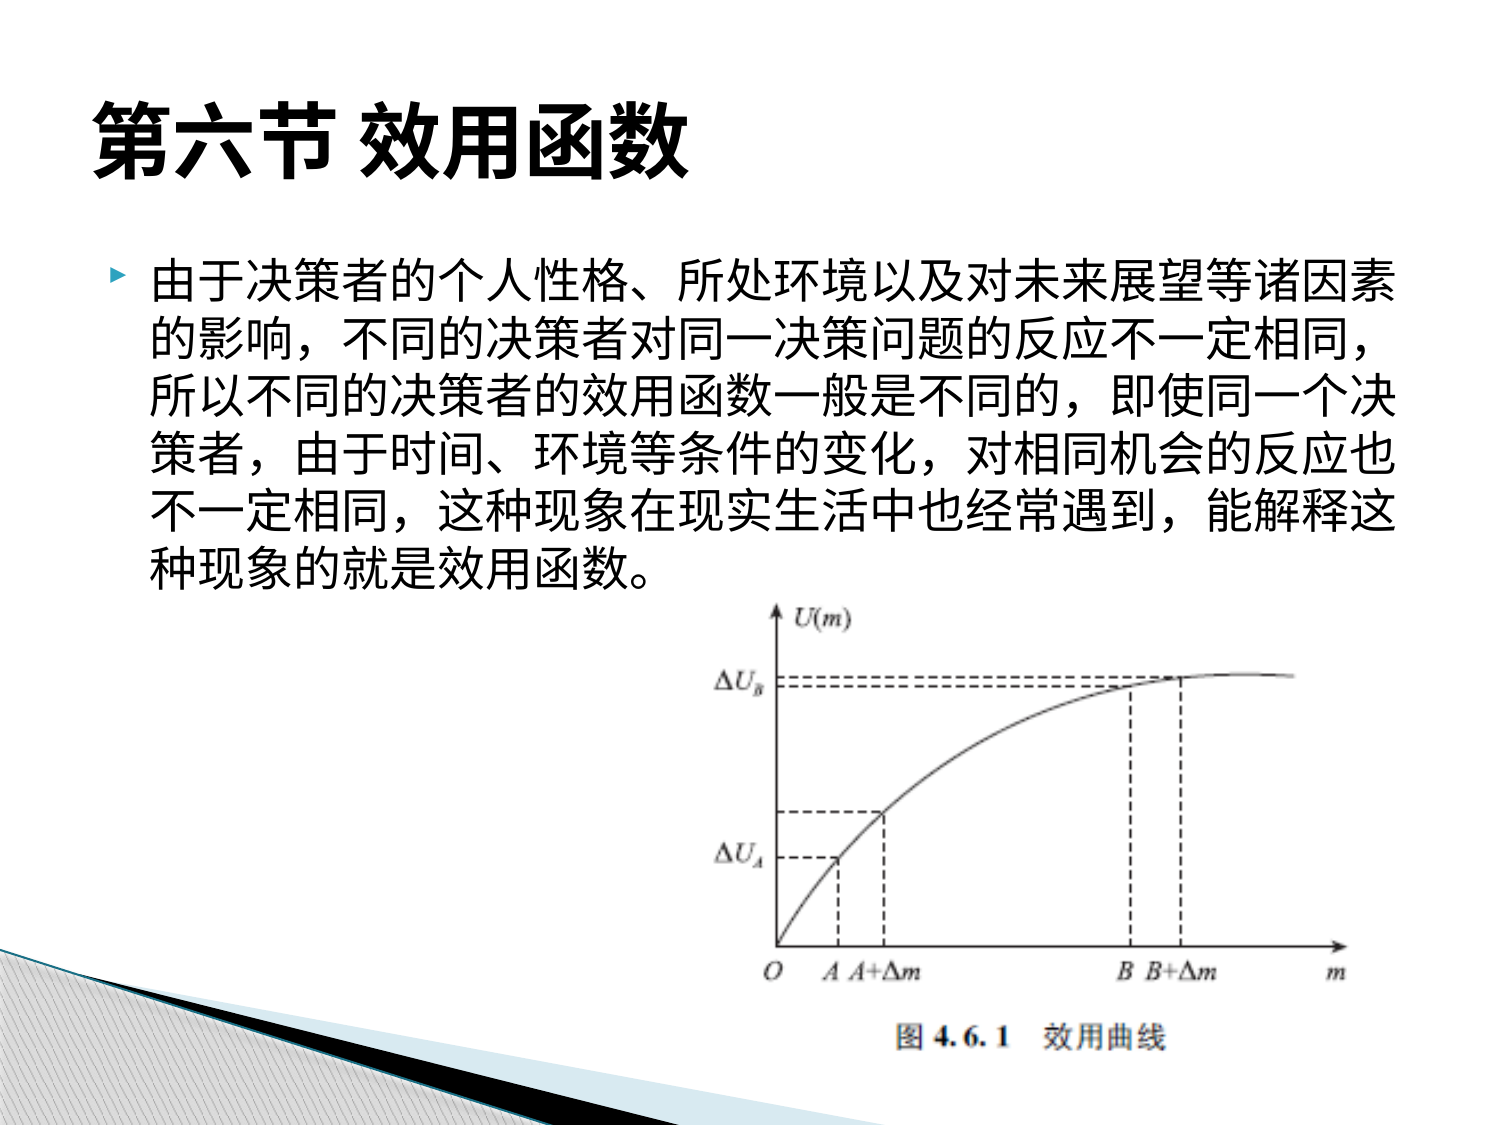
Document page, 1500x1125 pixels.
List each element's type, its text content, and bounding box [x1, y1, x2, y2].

title 第六节 效用函数 [75, 45, 1425, 233]
picture [702, 573, 1372, 1067]
list 由于决策者的个人性格、所处环境以及对未来展望等诸因素的影响，不同的决策者对同一决策问题的反应不一定相同，所以不同的决策者的效用函数一般是不同的，即使同一个决策者，由于时间、环境等条件的变化，对相同机会的反应也不一定相同，这种现象在现实生活中也经常遇到，能解释这种现象的就是效用函数。 [75, 243, 1425, 986]
